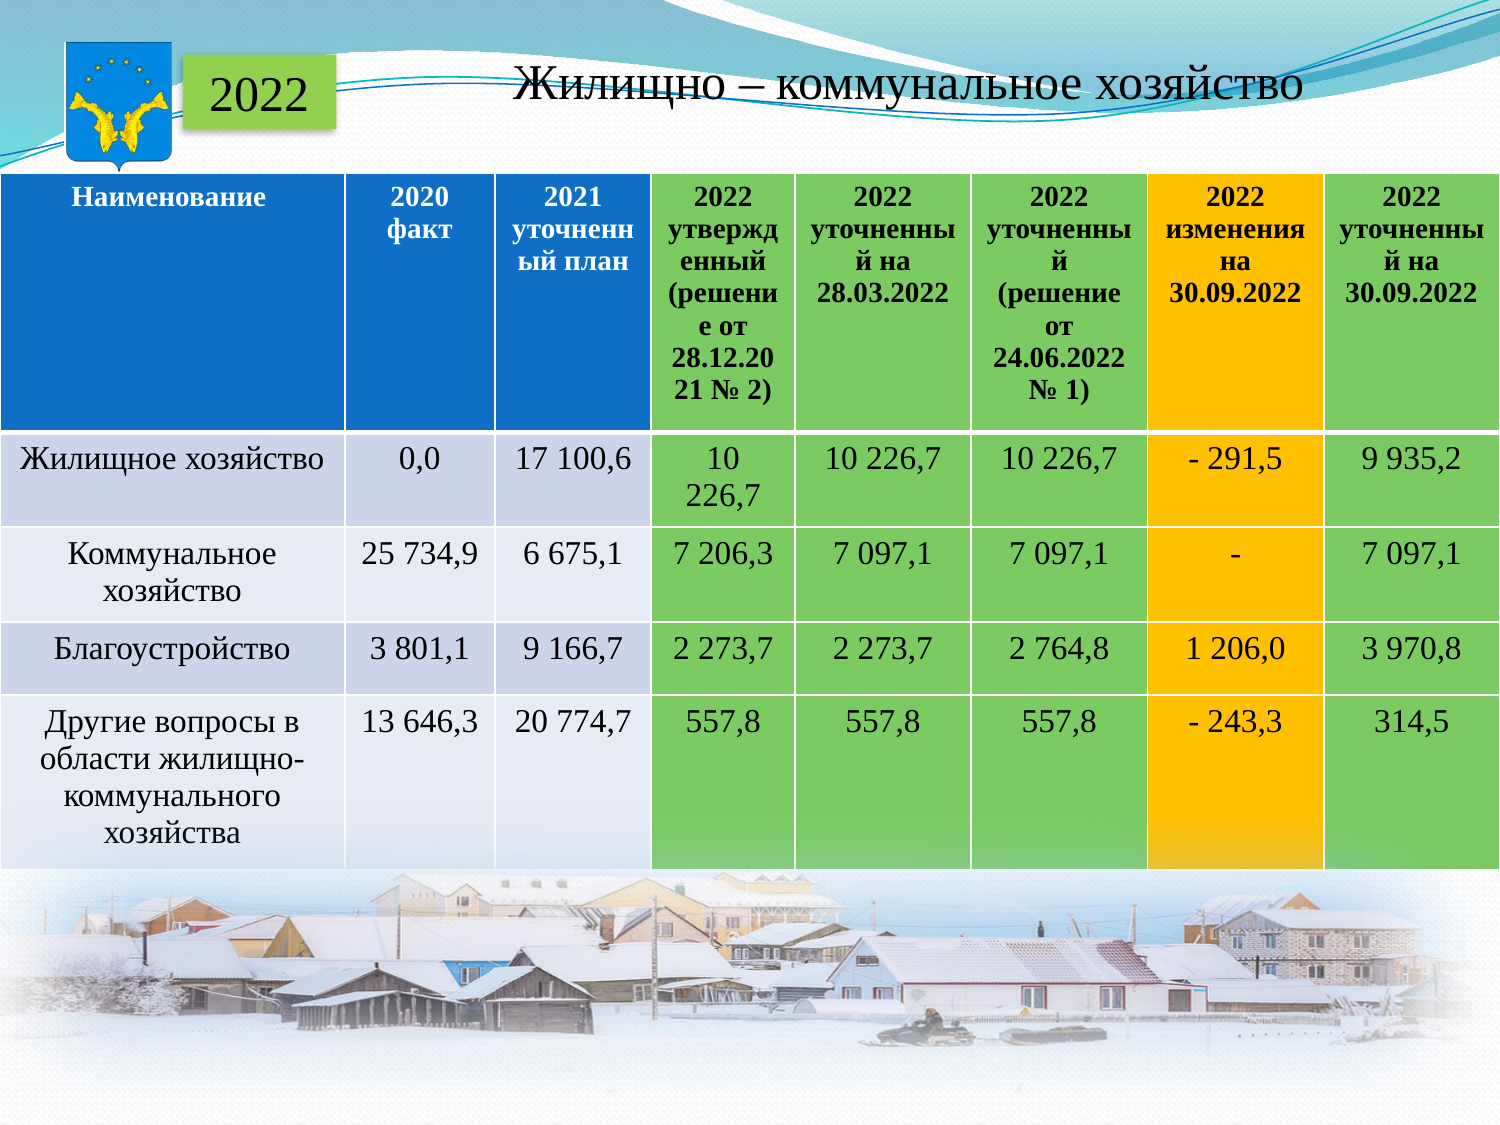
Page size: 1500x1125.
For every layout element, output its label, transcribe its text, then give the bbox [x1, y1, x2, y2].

picture [0, 798, 1500, 1125]
table_cell 6 675,1 [496, 528, 650, 621]
table_cell 2 764,8 [972, 623, 1147, 694]
table_cell Жилищное хозяйство [1, 435, 344, 526]
table_cell 1 206,0 [1148, 623, 1323, 694]
table_cell 3 970,8 [1325, 623, 1499, 694]
table_header 2022 уточненный на 28.03.2022 [796, 174, 970, 430]
picture [64, 42, 172, 173]
table_cell - 291,5 [1148, 435, 1323, 526]
text_box Жилищно – коммунальное хозяйство [371, 42, 1447, 118]
table_cell 9 166,7 [496, 623, 650, 694]
table_header 2022 уточненный (решение от 24.06.2022 № 1) [972, 174, 1147, 430]
table_cell 7 097,1 [1325, 528, 1499, 621]
table_cell - 243,3 [1148, 696, 1323, 798]
table_cell 0,0 [346, 435, 494, 526]
table_header Наименование [1, 174, 344, 430]
table_cell 7 206,3 [652, 528, 794, 621]
table_header 2020 факт [346, 174, 494, 430]
table_cell 10 226,7 [972, 435, 1147, 526]
table_header 2021 уточненный план [496, 174, 650, 430]
table_cell - [1148, 528, 1323, 621]
table_cell 7 097,1 [796, 528, 970, 621]
table_cell Другие вопросы в области жилищно-коммунального хозяйства [1, 696, 344, 798]
table_cell Коммунальное хозяйство [1, 528, 344, 621]
table_cell 314,5 [1325, 696, 1499, 798]
table_cell Благоустройство [1, 623, 344, 694]
table_cell 13 646,3 [346, 696, 494, 798]
table_header 2022 утвержденный (решение от 28.12.2021 № 2) [652, 174, 794, 430]
table_cell 20 774,7 [496, 696, 650, 798]
table_cell 557,8 [652, 696, 794, 798]
text_box 2022 [182, 54, 337, 130]
table_cell 7 097,1 [972, 528, 1147, 621]
table_cell 557,8 [796, 696, 970, 798]
table_cell 3 801,1 [346, 623, 494, 694]
table_cell 557,8 [972, 696, 1147, 798]
table_header 2022 уточненный на 30.09.2022 [1325, 174, 1499, 430]
table_cell 2 273,7 [796, 623, 970, 694]
table_cell 2 273,7 [652, 623, 794, 694]
table_cell 4 149,0 [58, 174, 177, 184]
table_cell 10 226,7 [652, 435, 794, 526]
table_cell 25 734,9 [346, 528, 494, 621]
table_cell 9 935,2 [1325, 435, 1499, 526]
table_header 2022 изменения на 30.09.2022 [1148, 174, 1323, 430]
table_cell 10 226,7 [796, 435, 970, 526]
table_cell 17 100,6 [496, 435, 650, 526]
